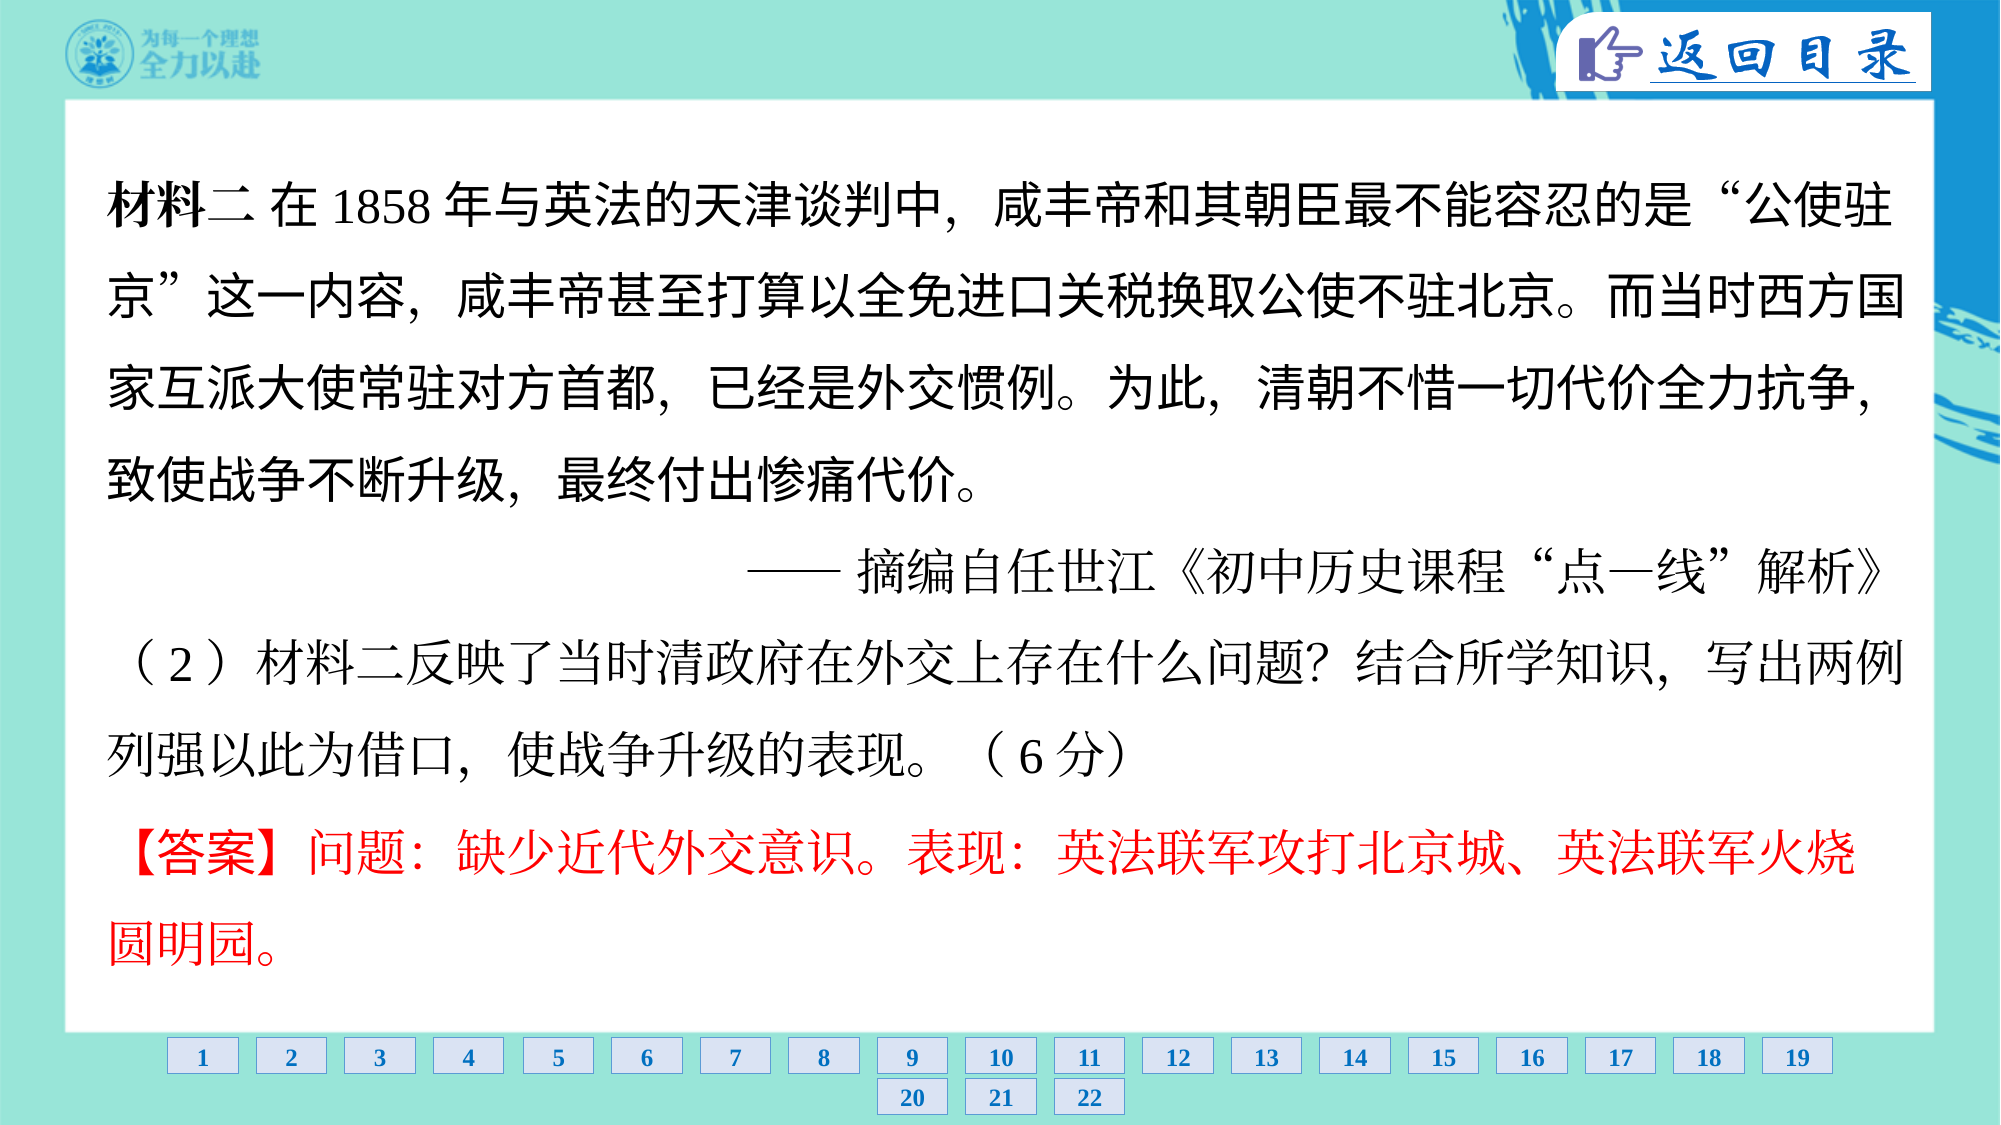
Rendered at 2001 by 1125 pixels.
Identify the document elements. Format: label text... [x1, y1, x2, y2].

text_box （2）材料二反映了当时清政府在外交上存在什么问题？结合所学知识，写出两例 列强以此为借口，使战争升级的表现。（6分） [106, 600, 1895, 784]
text_box 材料二 在1858年与英法的天津谈判中，咸丰帝和其朝臣最不能容忍的是“公使驻 京”这一内容，咸丰帝甚至打算以全免进口关税换取公使不驻北京。而当时西方国 家互派大使常驻对方首都，已经是外交惯例。为此，清朝不惜一切代价全力抗争， 致使战争不断升级，最终付出惨痛代价。 ——摘编自任世江《初中历史课程“点—线”解析》 [106, 141, 1895, 600]
text_box 【答案】问题：缺少近代外交意识。表现：英法联军攻打北京城、英法联军火烧 圆明园。 [106, 789, 1895, 973]
picture [0, 0, 2000, 1125]
